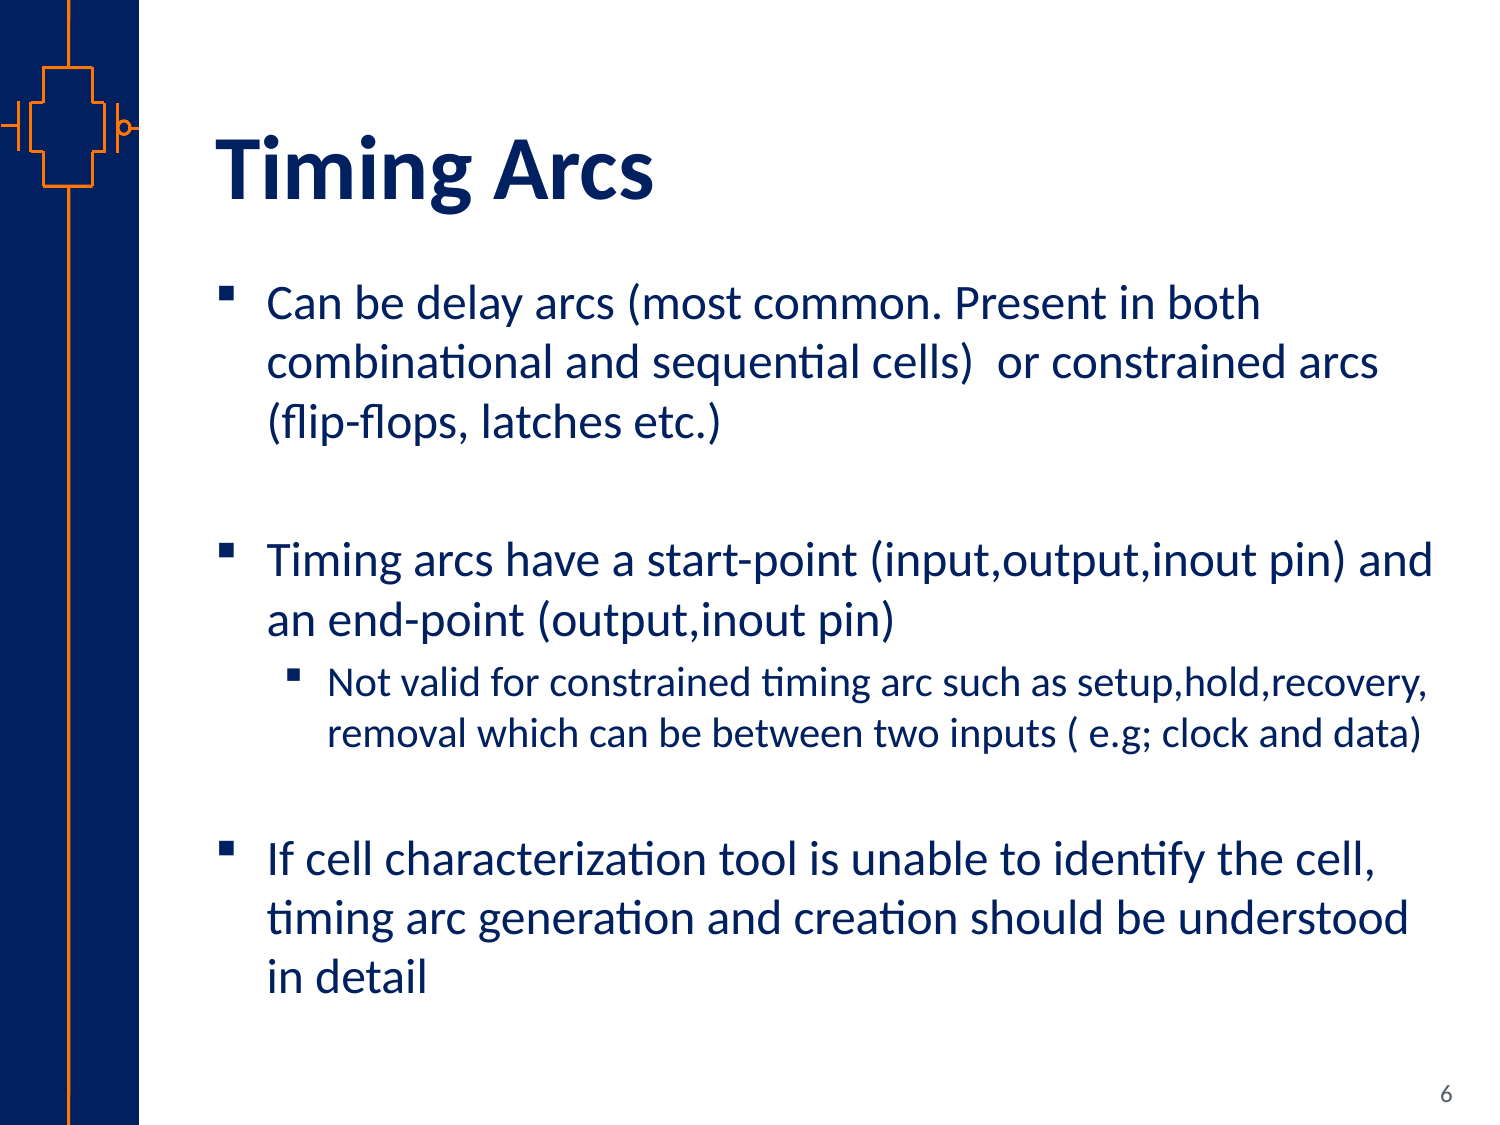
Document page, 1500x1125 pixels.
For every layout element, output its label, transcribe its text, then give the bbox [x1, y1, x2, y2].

slide_number 6 [1425, 1062, 1488, 1123]
title Timing Arcs [200, 37, 1388, 225]
list Can be delay arcs (most common. Present in both combinational and sequential cells) or constrained arcs (flip-flops, latches etc.) Timing arcs have a start-point (input,output,inout pin) and an end-point (output,inout pin) Not valid for constrained timing arc such as setup,hold,recovery, removal which can be between two inputs ( e.g; clock and data) If cell characterization tool is unable to identify the cell, timing arc generation and creation should be understood in detail [200, 262, 1456, 1063]
